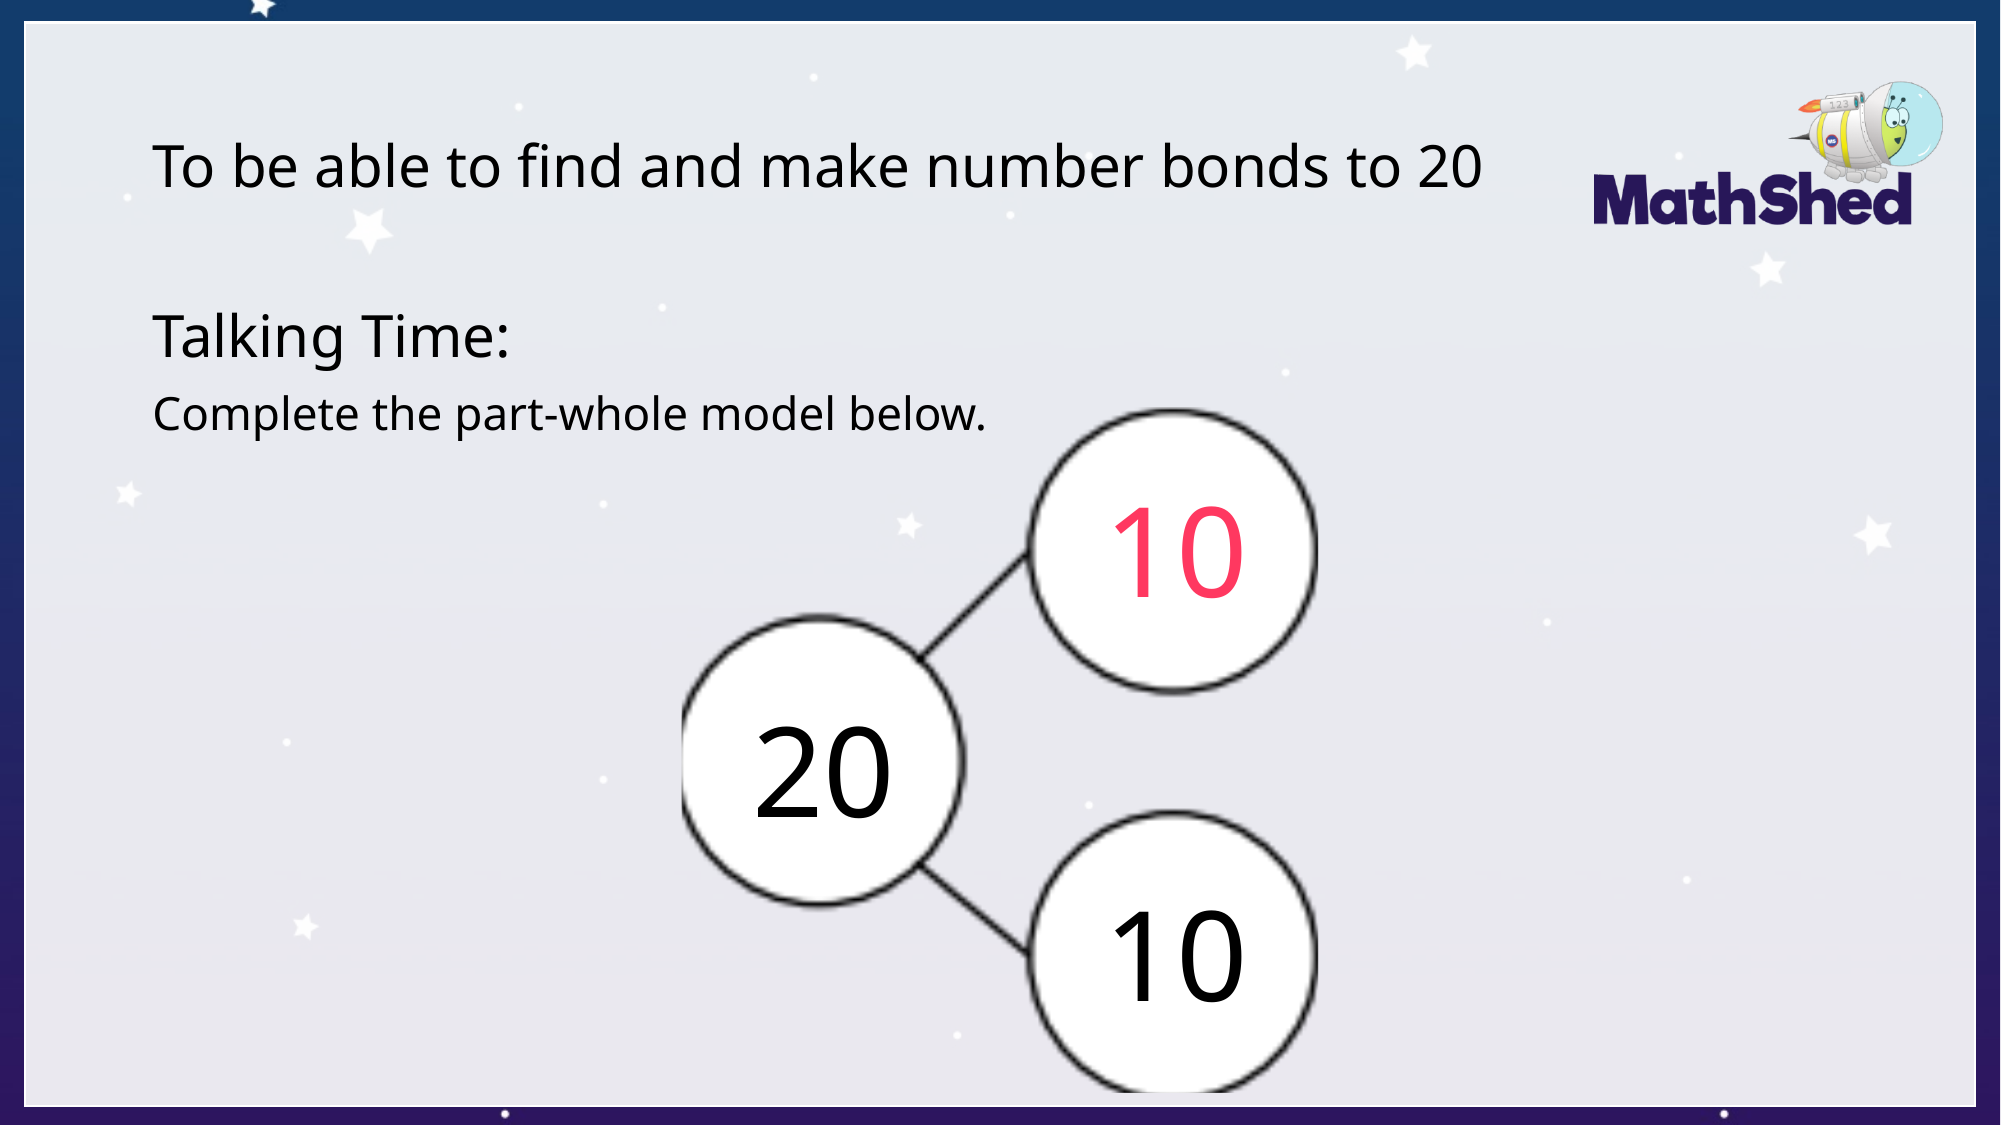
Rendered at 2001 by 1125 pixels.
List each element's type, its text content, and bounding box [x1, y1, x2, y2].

picture [0, 0, 2001, 1125]
title To be able to find and make number bonds to 20 [137, 59, 1578, 278]
list Talking Time: Complete the part-whole model below. [137, 299, 1863, 1014]
